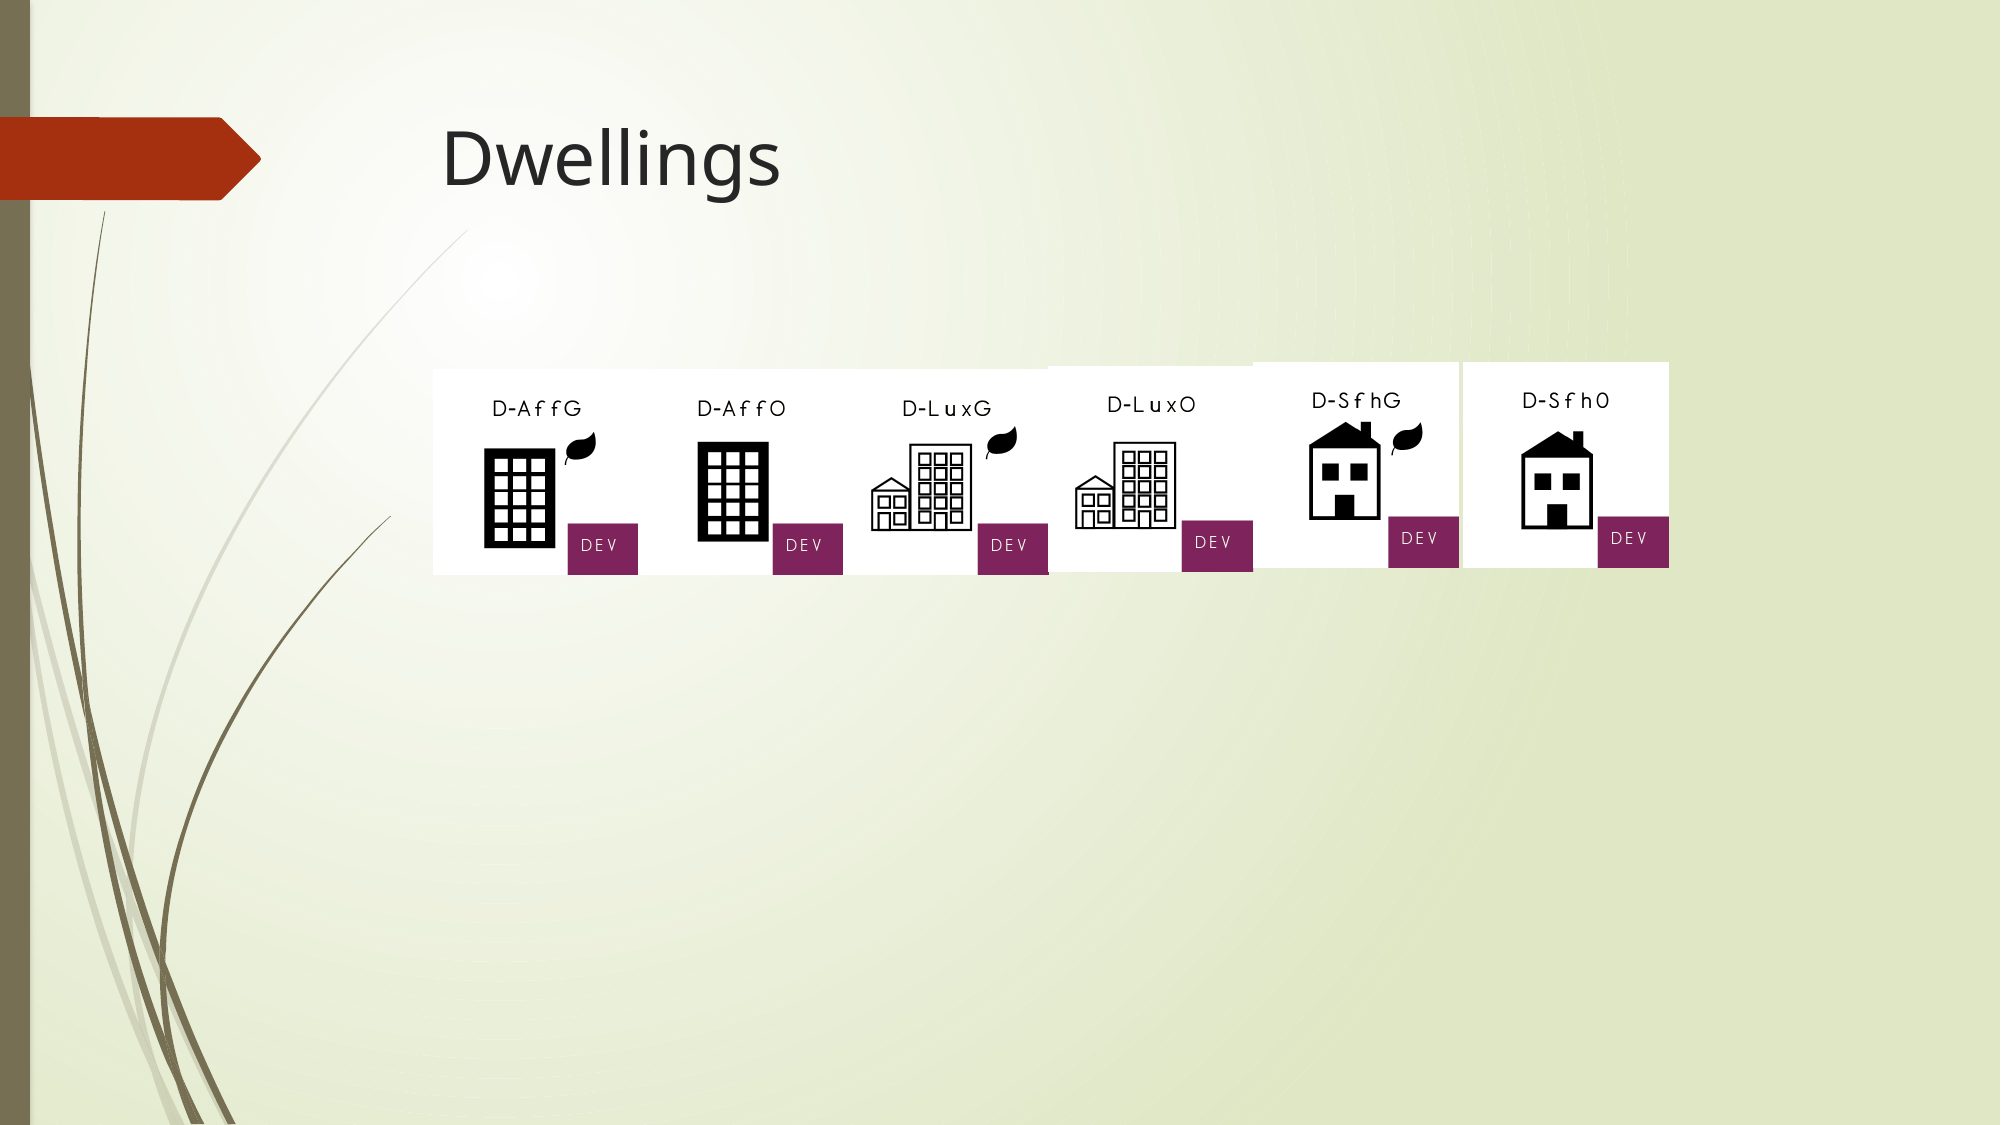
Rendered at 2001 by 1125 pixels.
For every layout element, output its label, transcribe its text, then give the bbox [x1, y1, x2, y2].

title Dwellings [425, 102, 1888, 313]
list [433, 369, 638, 576]
picture [638, 362, 1460, 576]
picture [1463, 362, 1669, 568]
